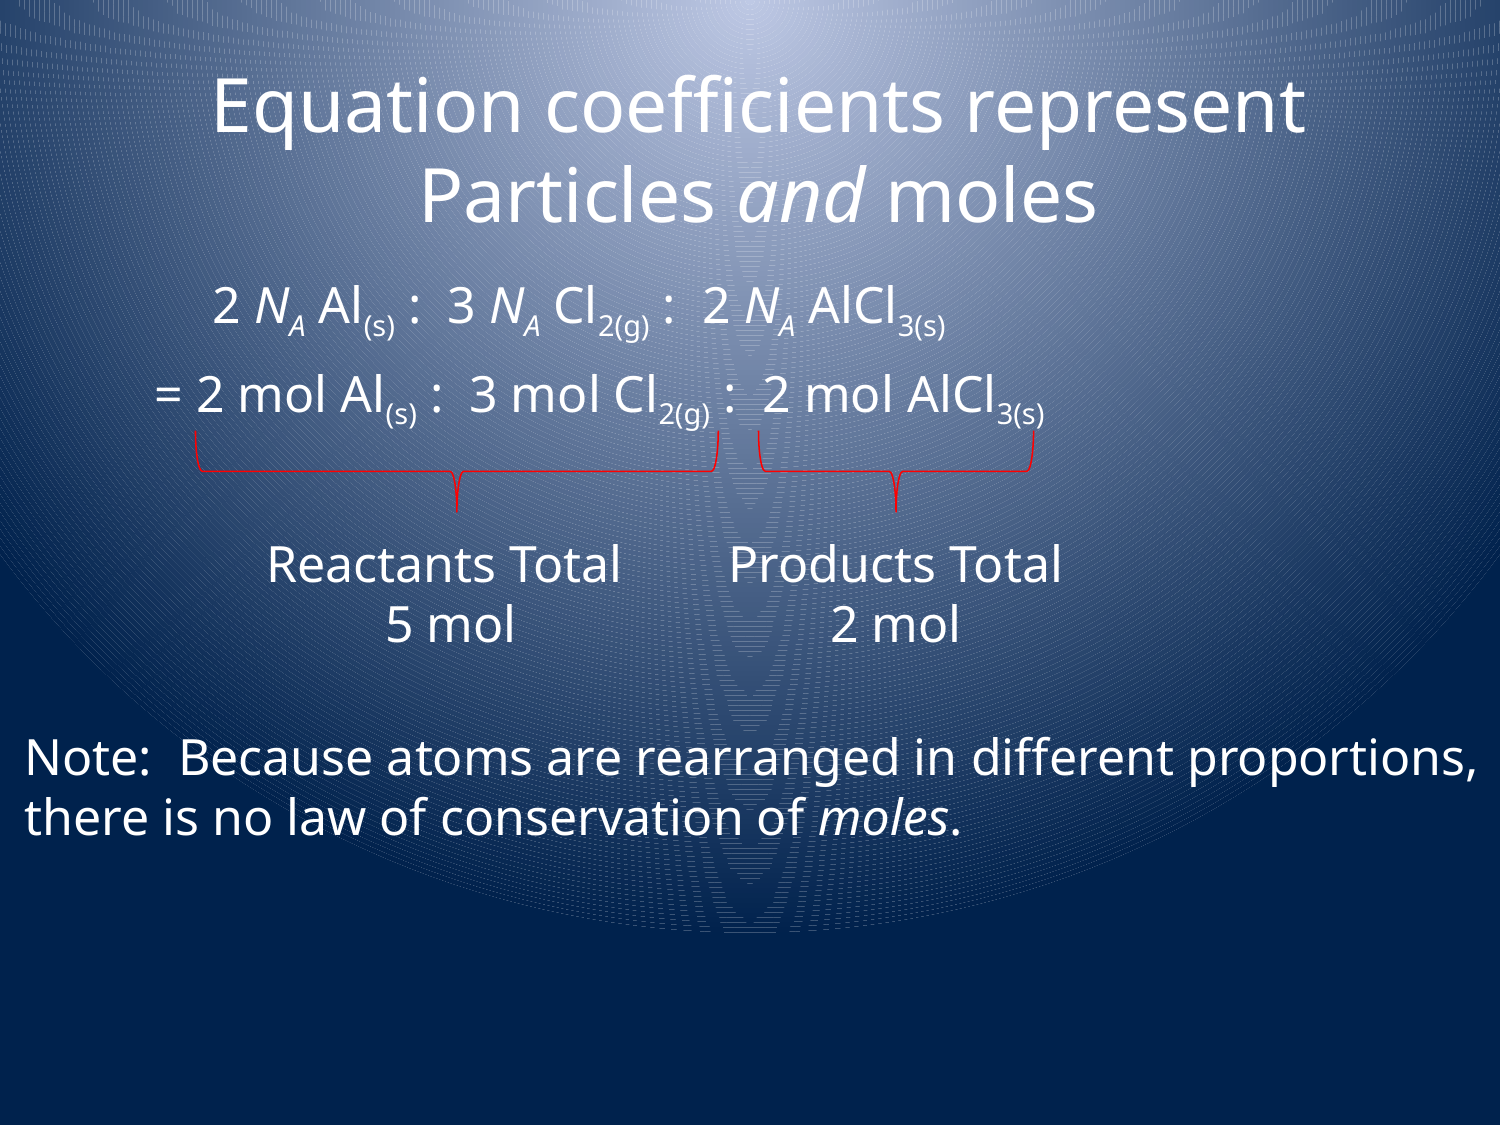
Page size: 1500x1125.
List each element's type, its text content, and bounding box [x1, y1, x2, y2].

text_box Equation coefficients represent Particles and moles [195, 49, 1322, 245]
text_box [757, 430, 1035, 513]
text_box [194, 430, 720, 513]
text_box [31, 723, 85, 799]
text_box 2 NA Al(s) : 3 NA Cl2(g) : 2 NA AlCl3(s) [197, 266, 961, 354]
text_box = 2 mol Al(s) : 3 mol Cl2(g) : 2 mol AlCl3(s) [130, 354, 1060, 438]
text_box Note: Because atoms are rearranged in different proportions, there is no law of conservation of moles. [9, 718, 1500, 853]
text_box Products Total 2 mol [713, 524, 1079, 660]
text_box Reactants Total 5 mol [251, 524, 651, 660]
